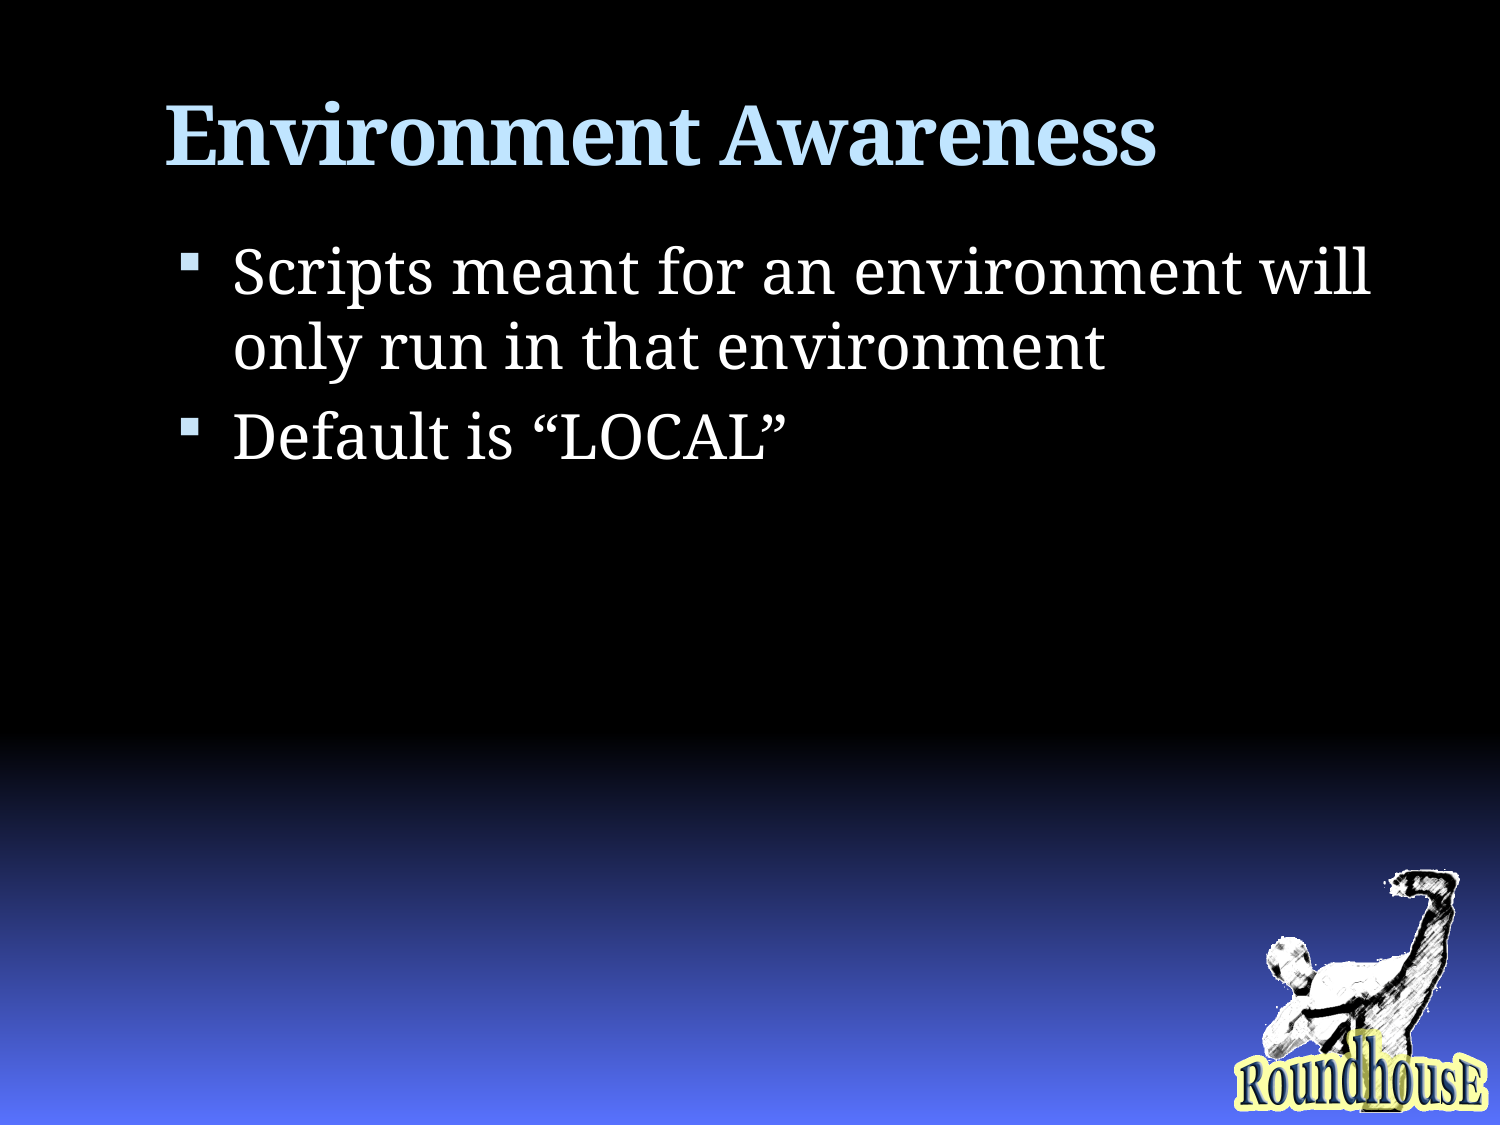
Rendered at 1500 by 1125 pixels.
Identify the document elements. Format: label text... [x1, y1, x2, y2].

title Environment Awareness [150, 75, 1425, 224]
picture [1218, 857, 1499, 1124]
list Scripts meant for an environment will only run in that environment Default is “LOCAL” [150, 224, 1425, 975]
